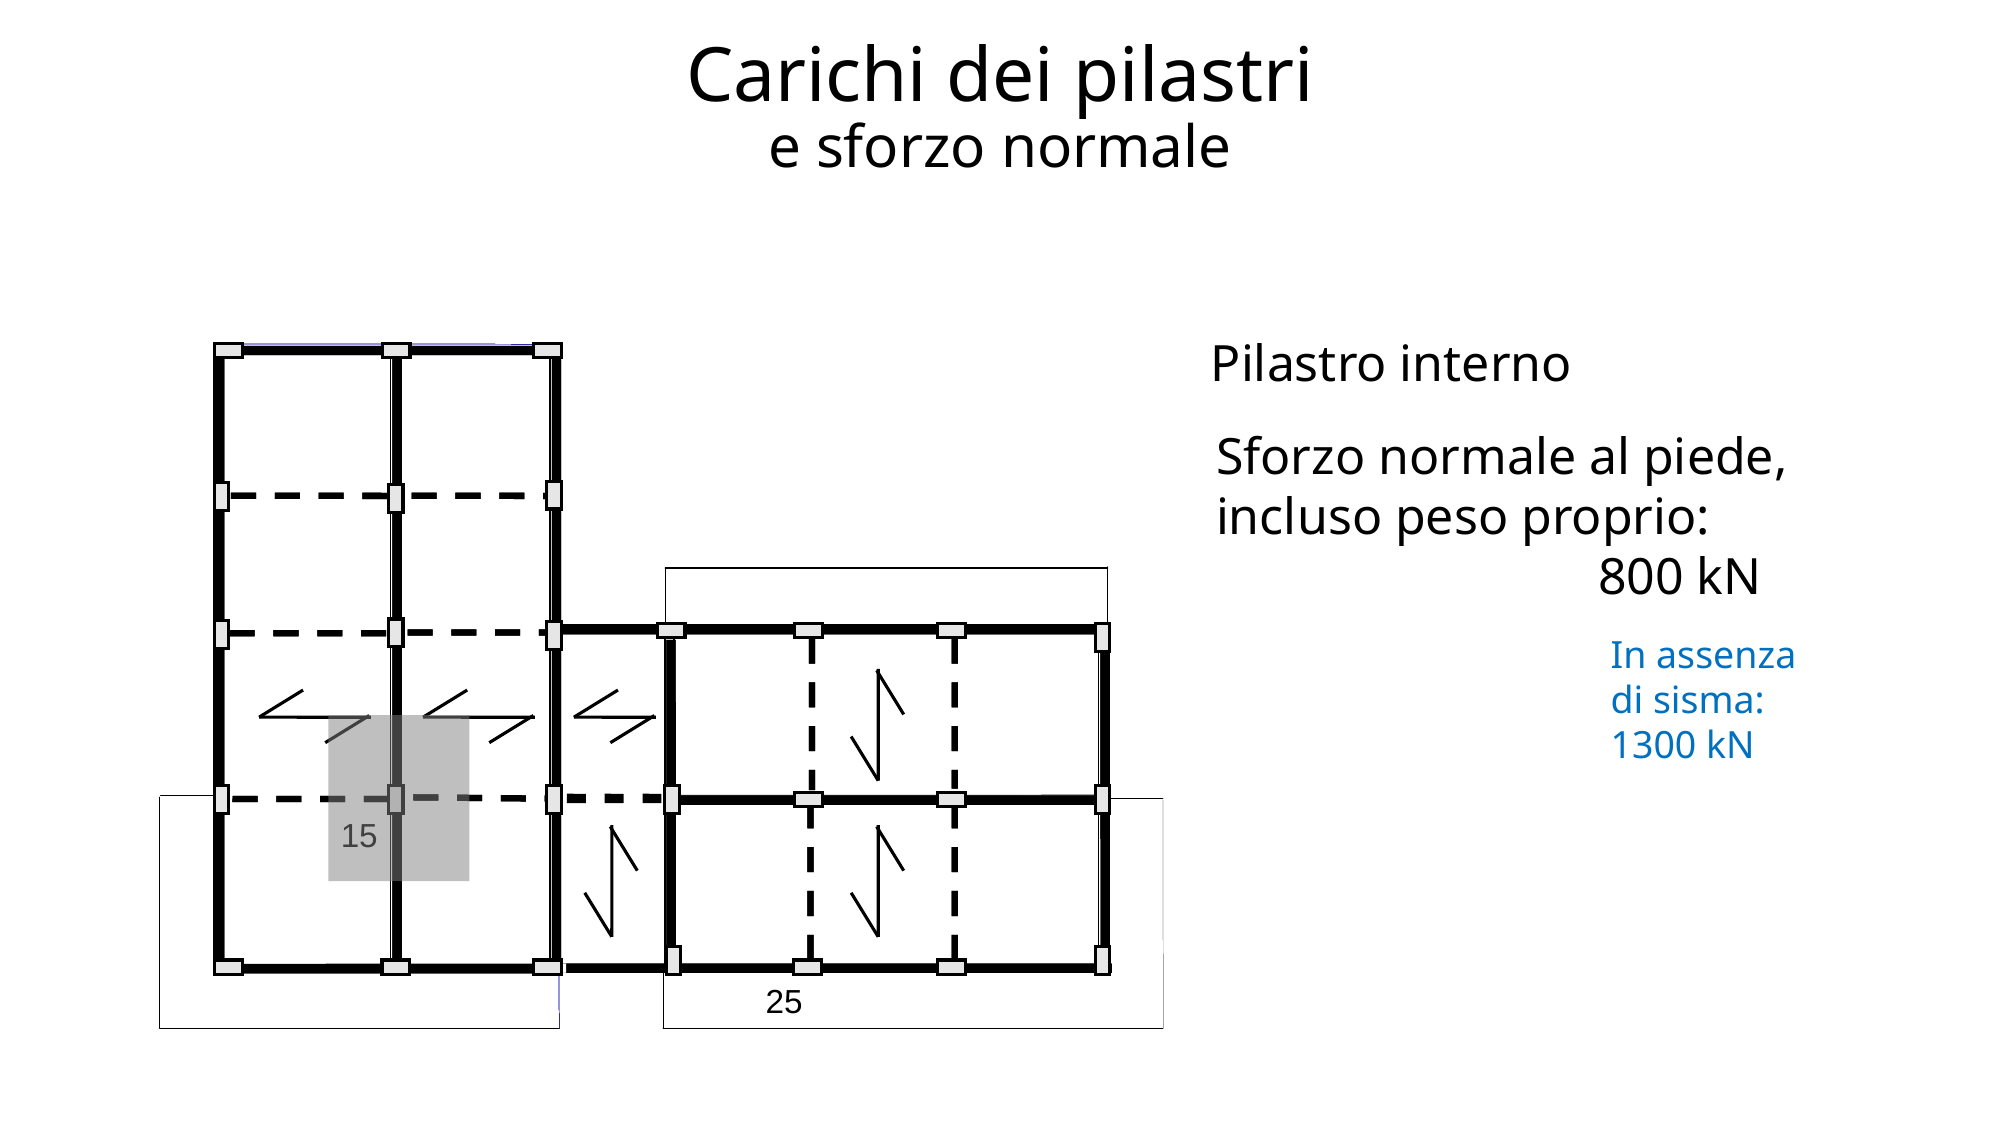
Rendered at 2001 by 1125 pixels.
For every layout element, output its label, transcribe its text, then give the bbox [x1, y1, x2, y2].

text_box Pilastro interno [1196, 324, 1858, 482]
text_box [104, 341, 1204, 1069]
text_box Sforzo normale al piede, incluso peso proprio: 800 kN [1204, 417, 1827, 505]
text_box In assenza di sisma: 1300 kN [1595, 623, 1827, 774]
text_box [214, 343, 1110, 975]
title Carichi dei pilastri e sforzo normale [137, 0, 1863, 218]
